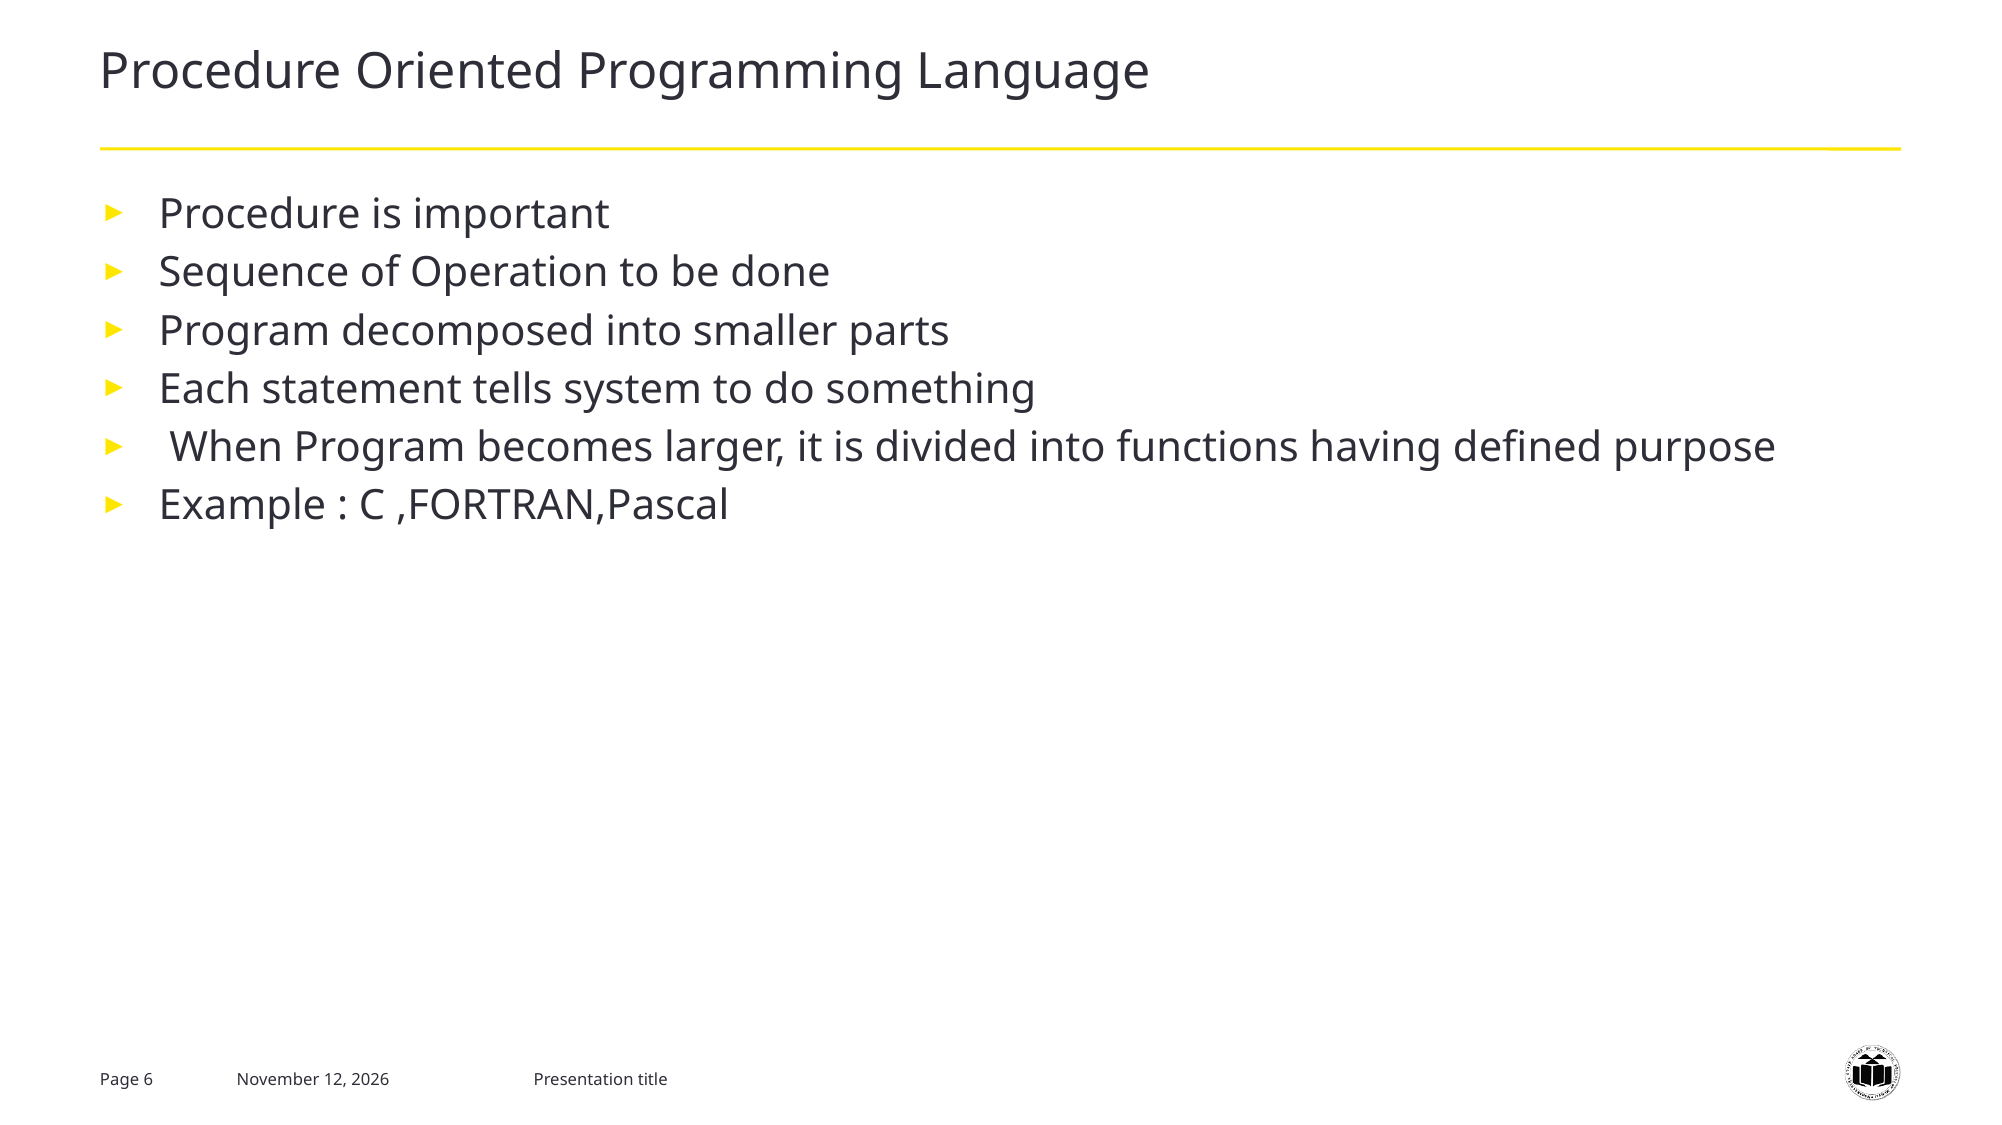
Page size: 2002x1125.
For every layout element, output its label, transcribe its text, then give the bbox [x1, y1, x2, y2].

title Procedure Oriented Programming Language [100, 48, 1901, 146]
list Procedure is important Sequence of Operation to be done Program decomposed into smaller parts Each statement tells system to do something When Program becomes larger, it is divided into functions having defined purpose Example : C ,FORTRAN,Pascal [100, 186, 1901, 999]
picture [1839, 1039, 1905, 1105]
